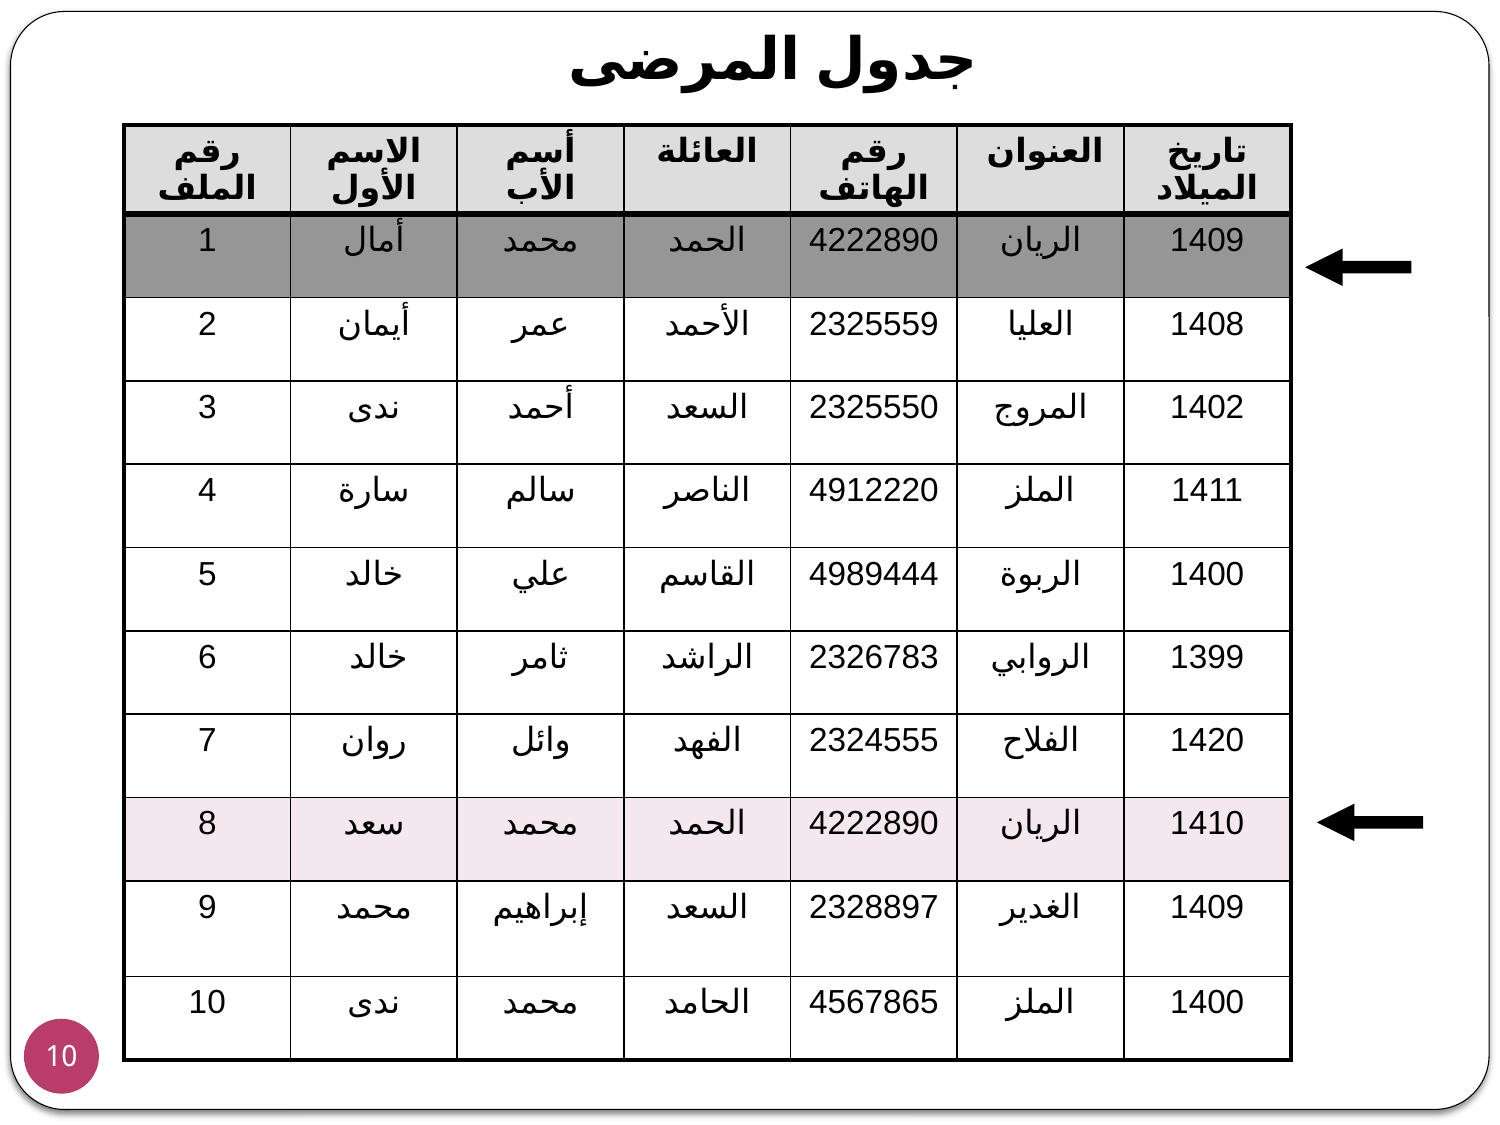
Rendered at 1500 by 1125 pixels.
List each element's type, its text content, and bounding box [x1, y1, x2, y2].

table_cell الفلاح [958, 715, 1123, 797]
table_cell محمد [458, 977, 623, 1058]
table_cell 1400 [1125, 548, 1289, 630]
table_cell 6 [126, 632, 290, 713]
table_cell الريان [958, 798, 1123, 880]
table_header رقم الملف [126, 127, 290, 211]
table_header رقم الهاتف [791, 127, 956, 211]
table_cell 8 [126, 798, 290, 880]
table_cell 4912220 [791, 465, 956, 547]
table_cell 2 [126, 298, 290, 380]
table_cell الغدير [958, 882, 1123, 976]
table_cell 2324555 [791, 715, 956, 797]
table_cell سارة [291, 465, 456, 547]
table_cell 1400 [1125, 977, 1289, 1058]
table_cell سعد [291, 798, 456, 880]
table_cell 2328897 [791, 882, 956, 976]
table_cell روان [291, 715, 456, 797]
table_cell 10 [126, 977, 290, 1058]
table_cell 2325550 [791, 382, 956, 463]
table_cell 1409 [1125, 217, 1289, 297]
table_cell العليا [958, 298, 1123, 380]
table_cell 1 [126, 217, 290, 297]
table_cell الراشد [625, 632, 790, 713]
text_box [1305, 261, 1412, 274]
table_cell وائل [458, 715, 623, 797]
table_cell 2325559 [791, 298, 956, 380]
table_header تاريخ الميلاد [1125, 127, 1289, 211]
table_header أسم الأب [458, 127, 623, 211]
table_cell سالم [458, 465, 623, 547]
slide_number 10 [23, 1018, 99, 1094]
table_cell أيمان [291, 298, 456, 380]
table_cell 1409 [1125, 882, 1289, 976]
table_cell ندى [291, 382, 456, 463]
table_cell القاسم [625, 548, 790, 630]
table_cell 1399 [1125, 632, 1289, 713]
table_cell 1420 [1125, 715, 1289, 797]
table_cell الملز [958, 465, 1123, 547]
table_cell محمد [291, 882, 456, 976]
table_cell 7 [126, 715, 290, 797]
table_cell 3 [126, 382, 290, 463]
table_cell 1408 [1125, 298, 1289, 380]
table_cell إبراهيم [458, 882, 623, 976]
table_cell المروج [958, 382, 1123, 463]
table_cell 2326783 [791, 632, 956, 713]
text_box جدول المرضى [553, 13, 993, 99]
table_cell محمد [458, 798, 623, 880]
table_cell ثامر [458, 632, 623, 713]
table_cell خالد [291, 548, 456, 630]
table_cell علي [458, 548, 623, 630]
table_cell الربوة [958, 548, 1123, 630]
table_cell الأحمد [625, 298, 790, 380]
table_cell الملز [958, 977, 1123, 1058]
table_cell السعد [625, 382, 790, 463]
table_cell الحمد [625, 217, 790, 297]
table_cell محمد [458, 217, 623, 297]
table_cell أحمد [458, 382, 623, 463]
table_cell الناصر [625, 465, 790, 547]
table_header العنوان [958, 127, 1123, 211]
table_cell 1410 [1125, 798, 1289, 880]
table_cell 4222890 [791, 217, 956, 297]
table_cell أمال [291, 217, 456, 297]
table_cell 1411 [1125, 465, 1289, 547]
table_cell السعد [625, 882, 790, 976]
table_cell 5 [126, 548, 290, 630]
table_cell الحمد [625, 798, 790, 880]
table_header العائلة [625, 127, 790, 211]
table_cell 4989444 [791, 548, 956, 630]
table_cell عمر [458, 298, 623, 380]
table_cell الروابي [958, 632, 1123, 713]
table_cell 4567865 [791, 977, 956, 1058]
table_cell 4222890 [791, 798, 956, 880]
table_cell 1402 [1125, 382, 1289, 463]
table_cell الفهد [625, 715, 790, 797]
table_header الاسم الأول [291, 127, 456, 211]
table_cell 9 [126, 882, 290, 976]
table_cell 4 [126, 465, 290, 547]
text_box [1316, 816, 1424, 829]
table_cell الريان [958, 217, 1123, 297]
table_cell خالد [291, 632, 456, 713]
table_cell الحامد [625, 977, 790, 1058]
table_cell ندى [291, 977, 456, 1058]
